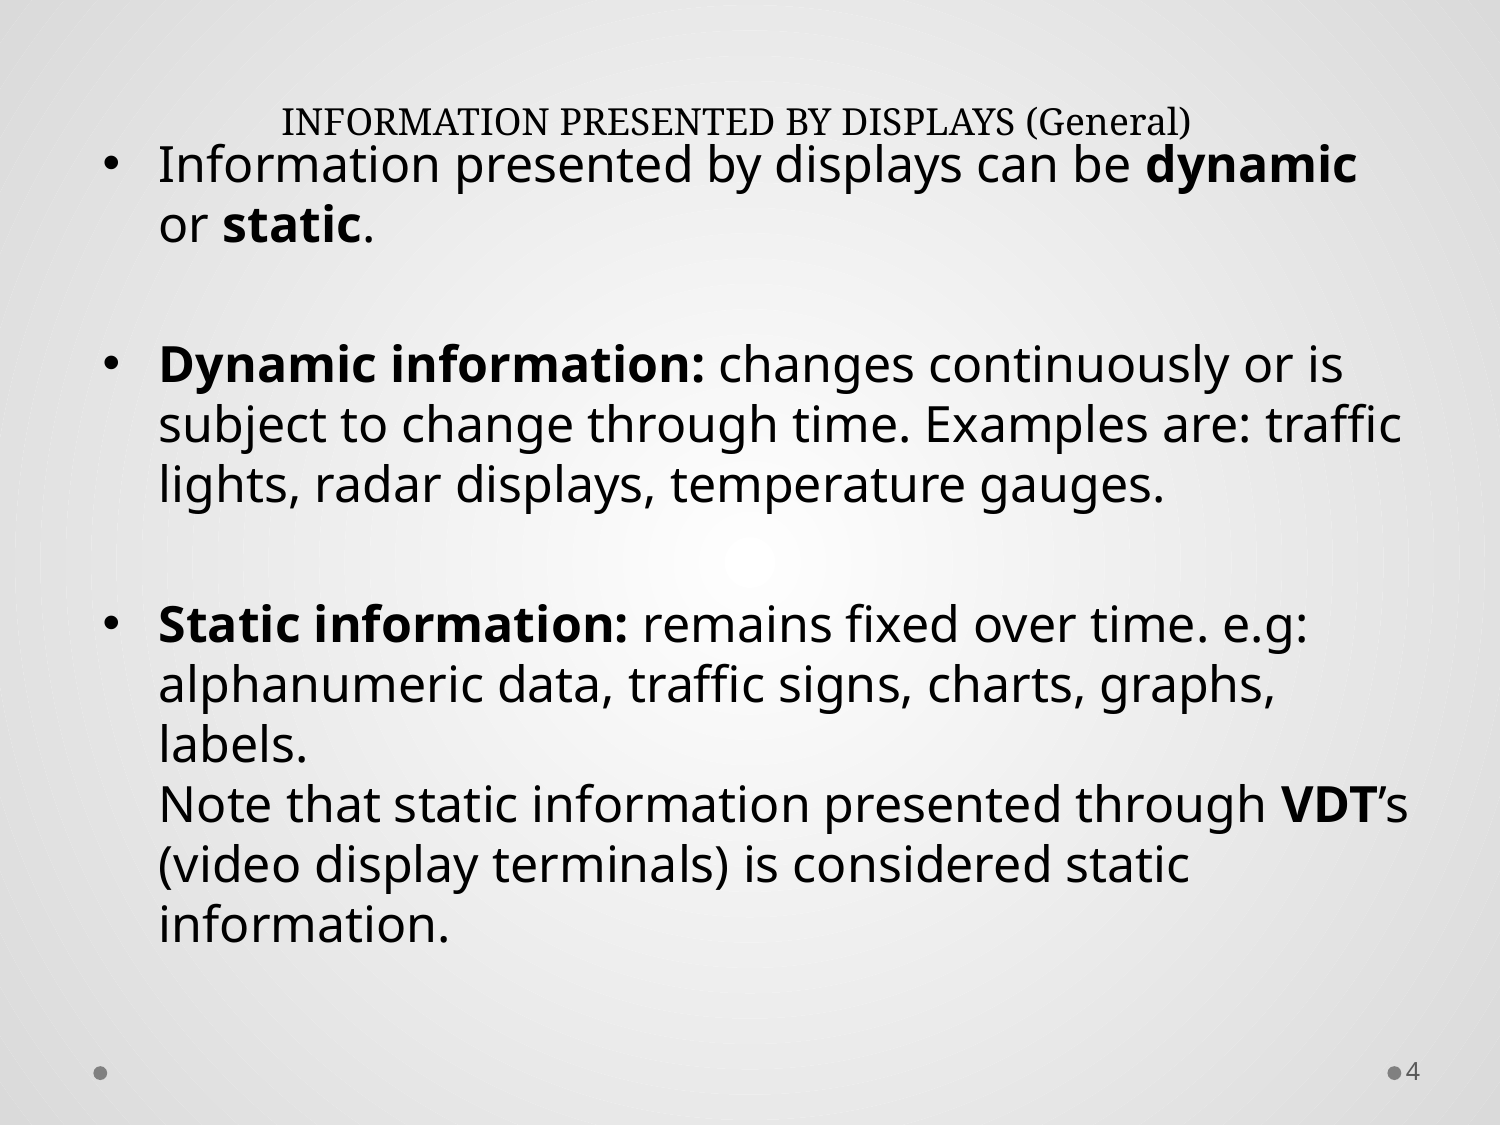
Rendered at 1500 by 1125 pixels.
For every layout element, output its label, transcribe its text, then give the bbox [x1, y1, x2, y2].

list Information presented by displays can be dynamic or static. Dynamic information: changes continuously or is subject to change through time. Examples are: traffic lights, radar displays, temperature gauges. Static information: remains fixed over time. e.g: alphanumeric data, traffic signs, charts, graphs, labels. Note that static information presented through VDT’s (video display terminals) is considered static information. [87, 125, 1438, 1113]
title INFORMATION PRESENTED BY DISPLAYS (General) [62, 50, 1413, 150]
slide_number 4 [1401, 1042, 1494, 1103]
